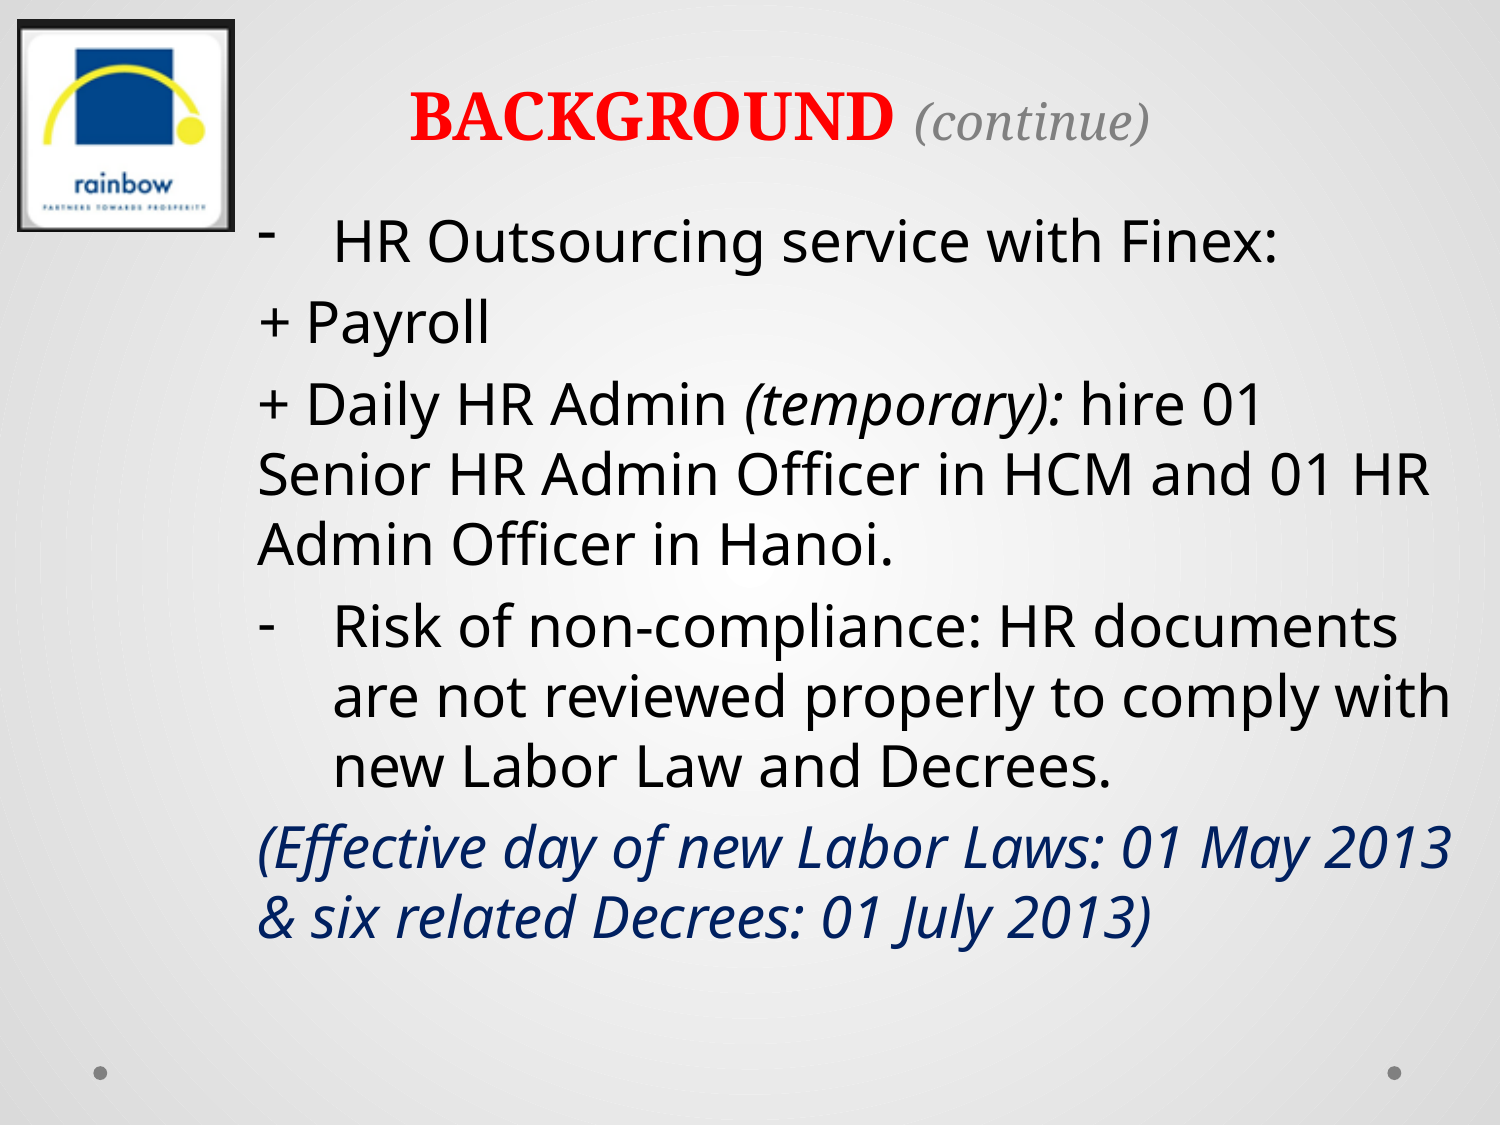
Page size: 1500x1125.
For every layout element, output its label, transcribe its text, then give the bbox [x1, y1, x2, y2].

title BACKGROUND (continue) [237, 19, 1483, 161]
picture [17, 18, 235, 232]
subtitle HR Outsourcing service with Finex: + Payroll + Daily HR Admin (temporary): hire 01 Senior HR Admin Officer in HCM and 01 HR Admin Officer in Hanoi. Risk of non-compliance: HR documents are not reviewed properly to comply with new Labor Law and Decrees. (Effective day of new Labor Laws: 01 May 2013 & six related Decrees: 01 July 2013) [242, 196, 1471, 1125]
